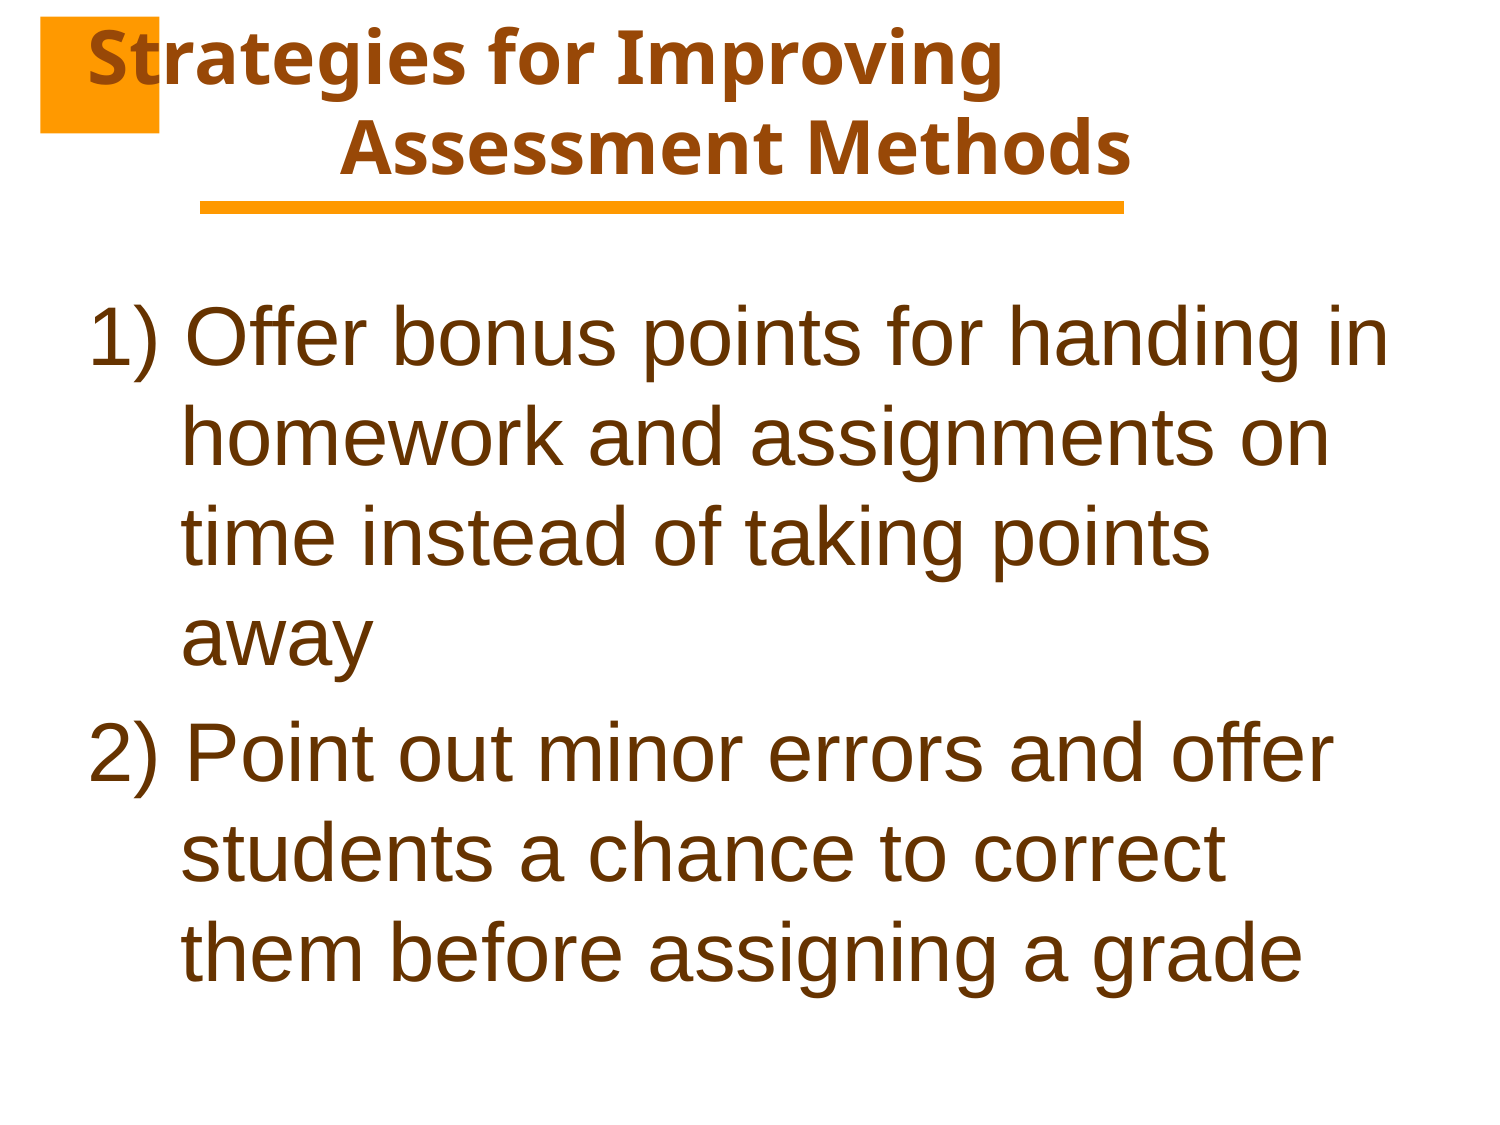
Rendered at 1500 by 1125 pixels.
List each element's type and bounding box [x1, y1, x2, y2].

title [72, 16, 1419, 182]
text_box [72, 274, 1424, 985]
text_box [38, 15, 161, 135]
